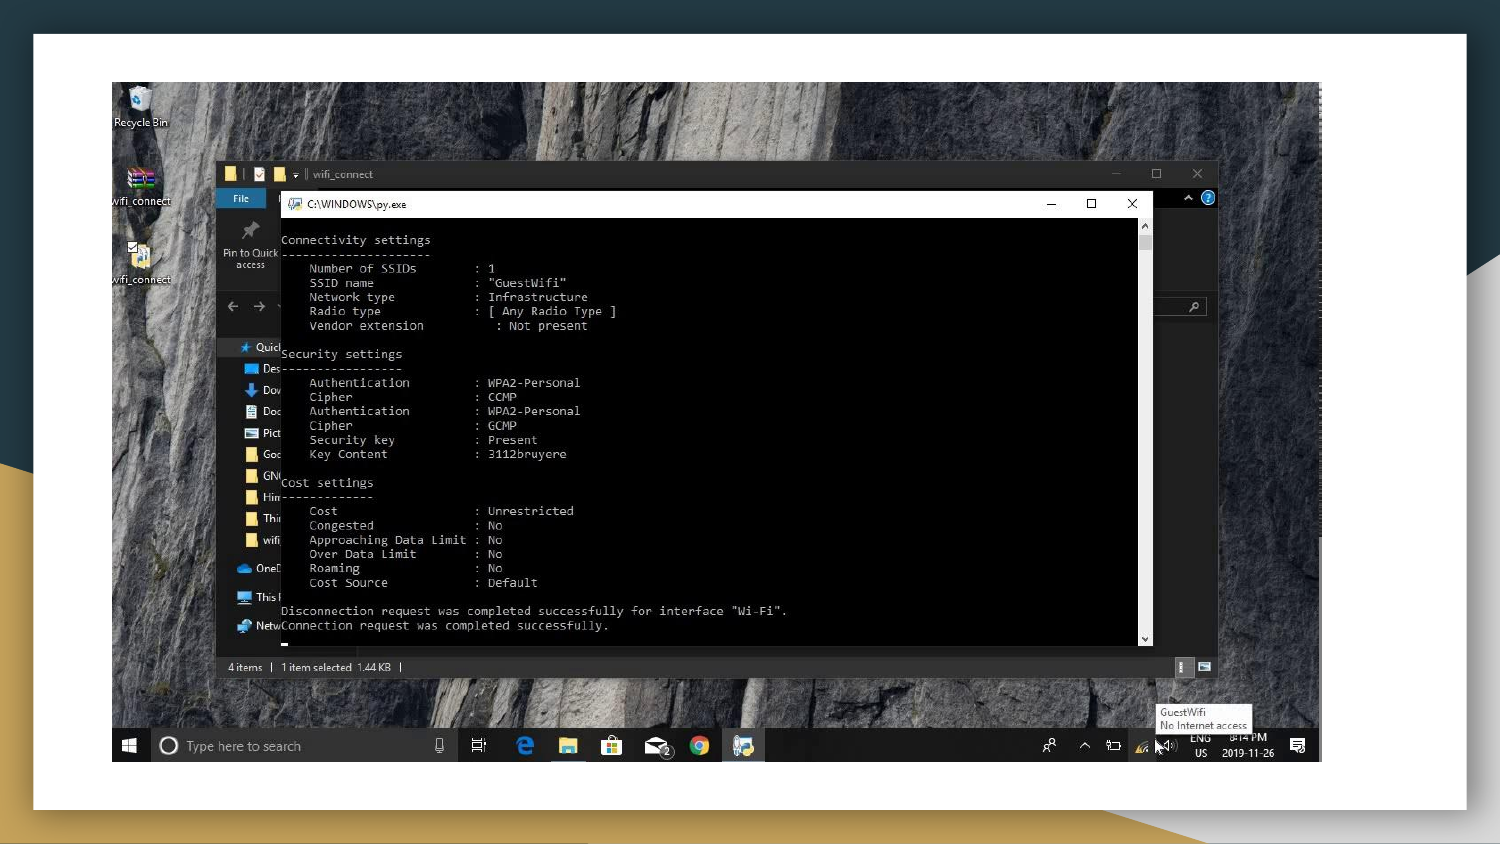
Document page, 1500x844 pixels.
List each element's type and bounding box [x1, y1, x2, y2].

picture [111, 81, 1322, 762]
